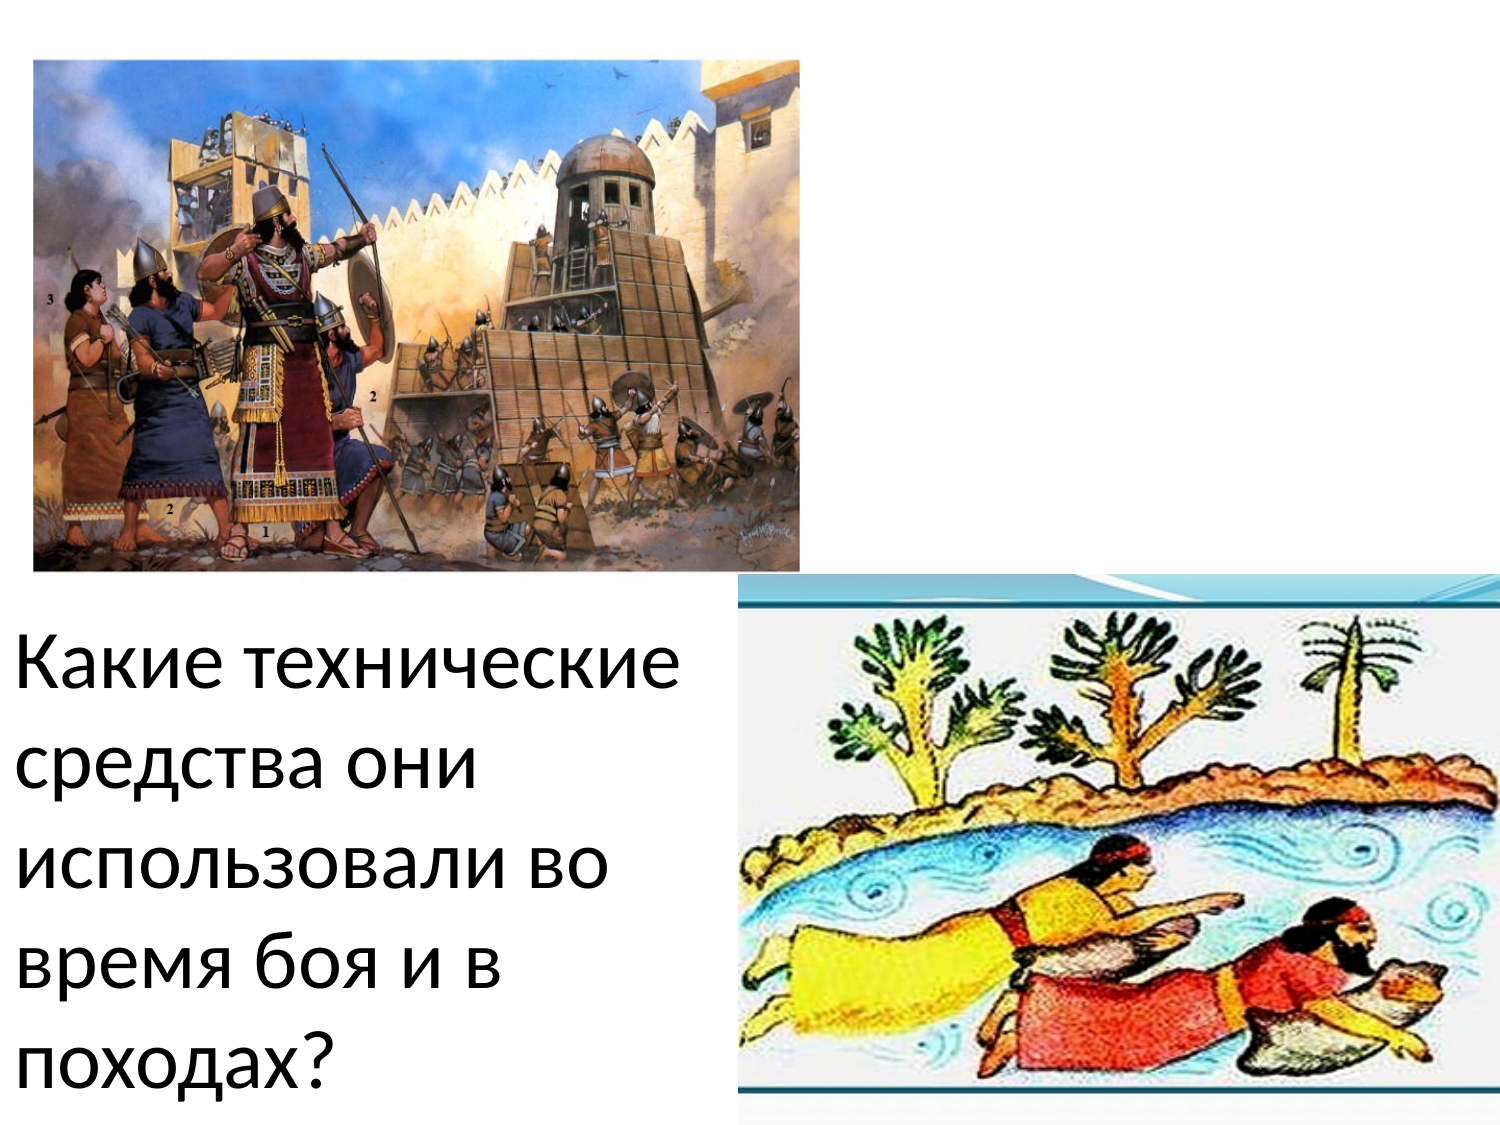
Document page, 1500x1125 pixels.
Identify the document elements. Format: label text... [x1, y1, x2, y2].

picture [0, 0, 1500, 1125]
text_box Какие технические средства они использовали во время боя и в походах? [0, 641, 732, 1113]
